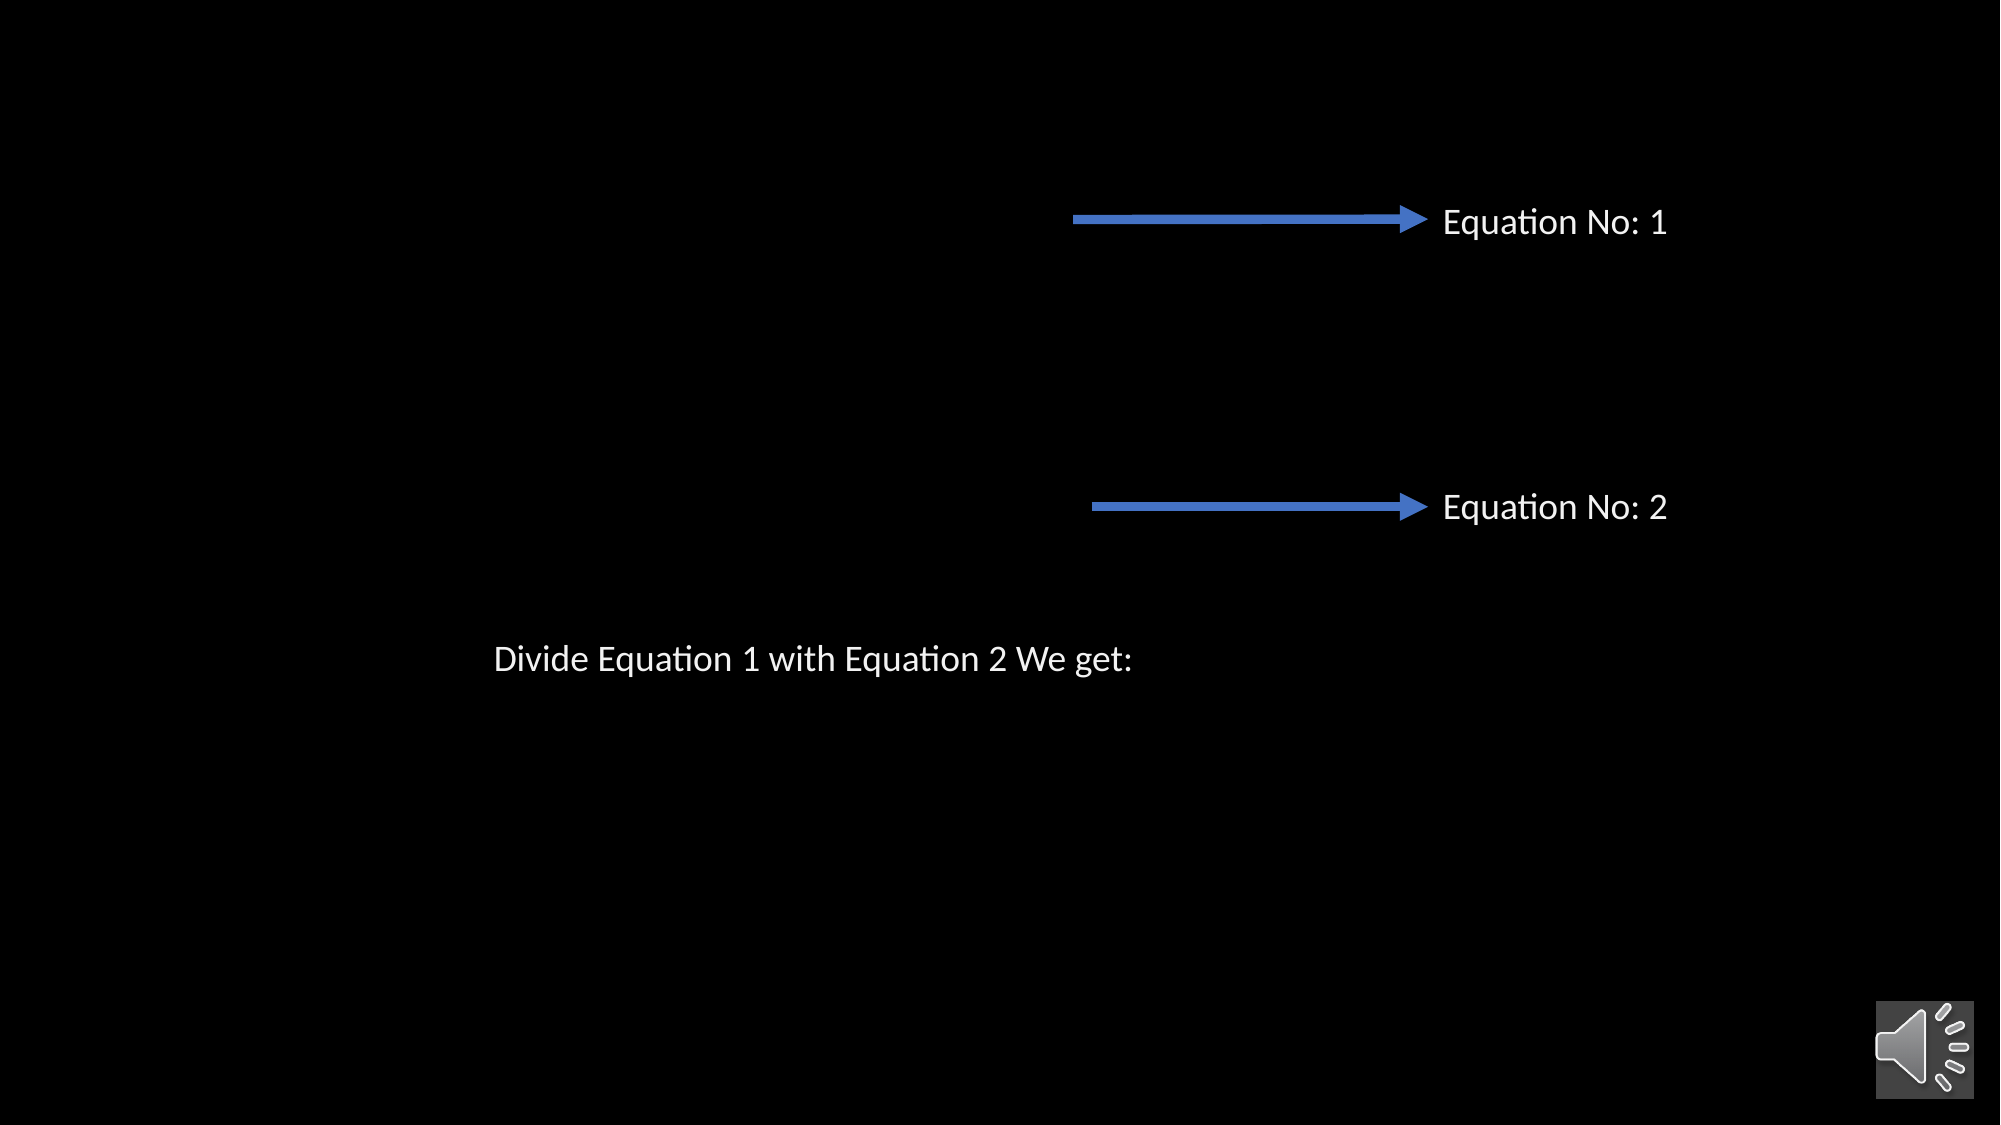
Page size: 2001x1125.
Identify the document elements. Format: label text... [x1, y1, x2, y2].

picture [1874, 999, 1975, 1100]
text_box Equation No: 2 [1428, 474, 1696, 534]
text_box Equation No: 1 [1428, 189, 1696, 249]
text_box Divide Equation 1 with Equation 2 We get: [479, 627, 1274, 687]
